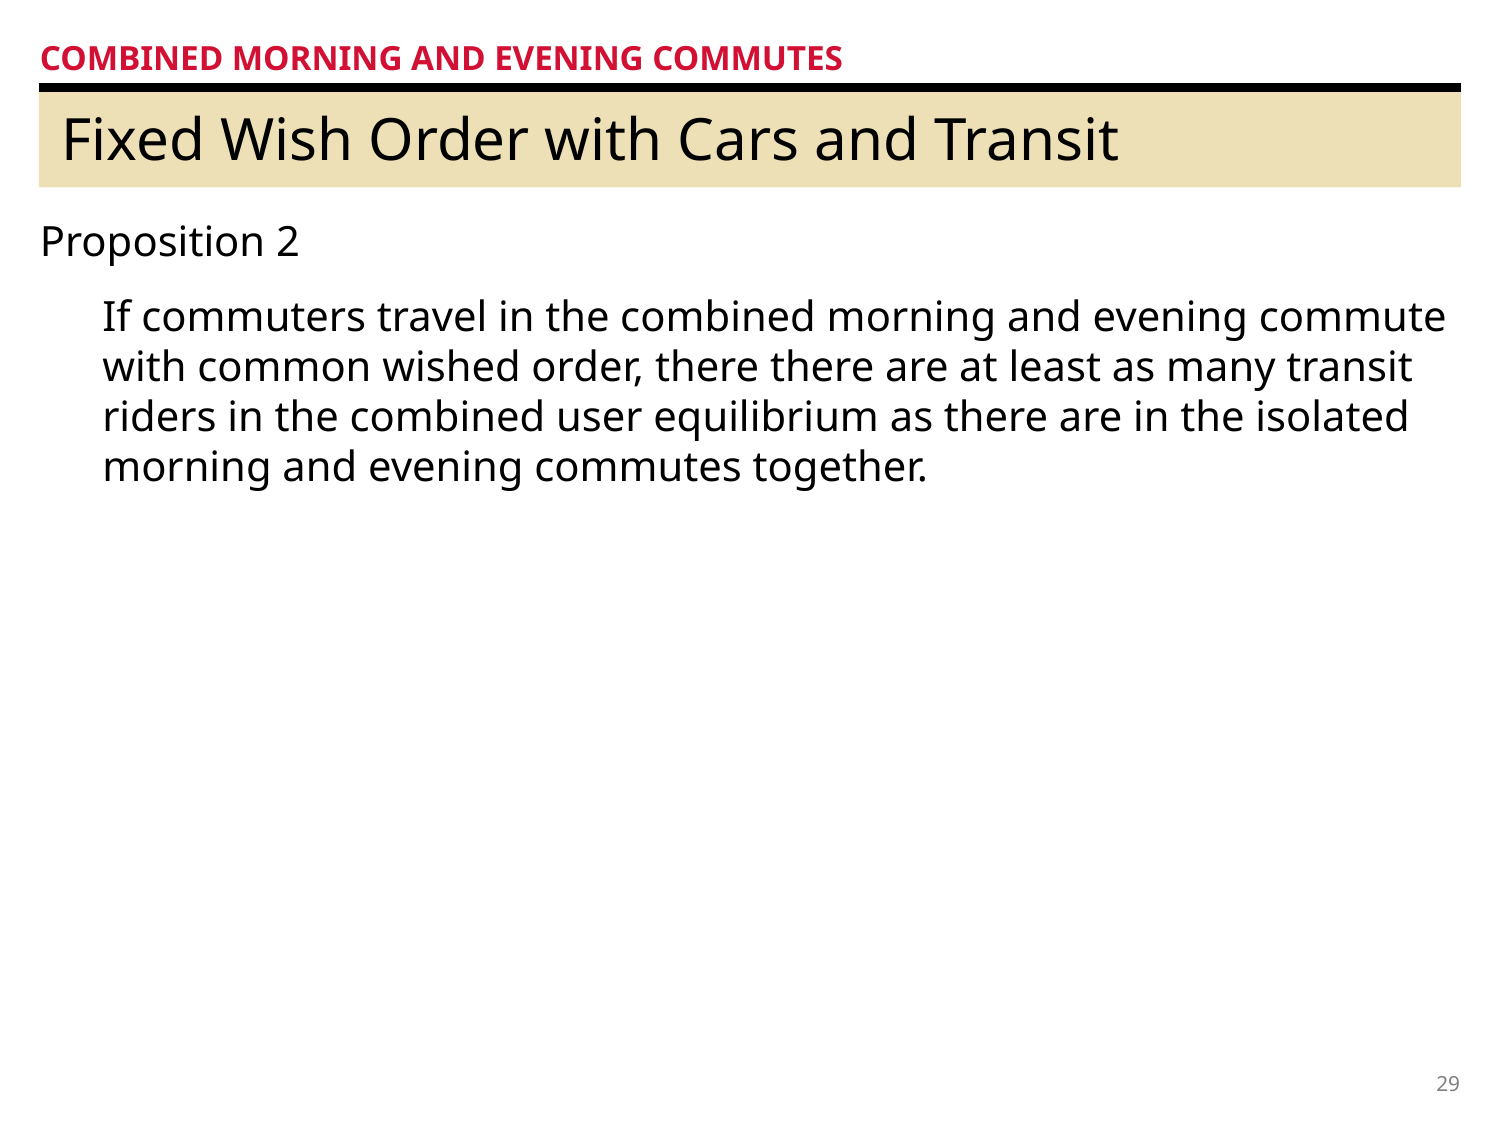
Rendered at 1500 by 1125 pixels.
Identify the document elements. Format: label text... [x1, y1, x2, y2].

title Fixed Wish Order with Cars and Transit [38, 92, 1462, 188]
text_box If commuters travel in the combined morning and evening commute with common wished order, there there are at least as many transit riders in the combined user equilibrium as there are in the isolated morning and evening commutes together. [87, 282, 1463, 498]
text_box COMBINED MORNING AND EVENING COMMUTES [24, 27, 1475, 88]
text_box Proposition 2 [24, 207, 1400, 273]
